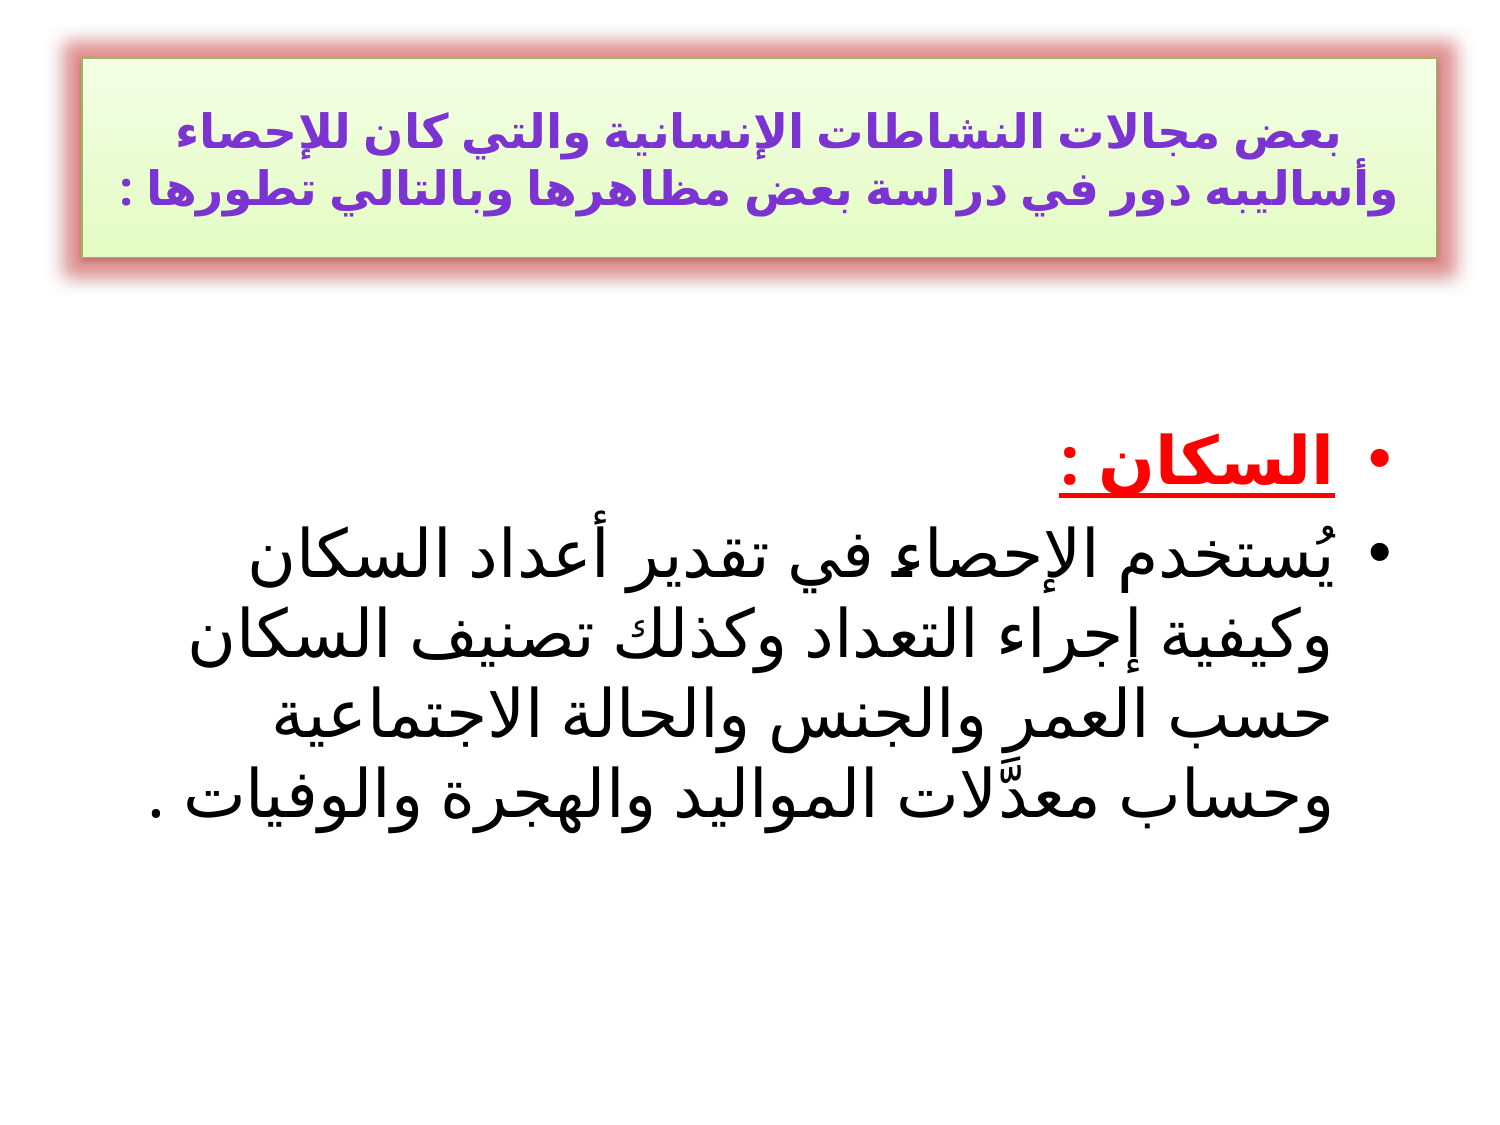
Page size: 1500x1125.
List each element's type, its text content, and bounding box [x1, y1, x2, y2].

list السكان : يُستخدم الإحصاء في تقدير أعداد السكان وكيفية إجراء التعداد وكذلك تصنيف السكان حسب العمر والجنس والحالة الاجتماعية وحساب معدَّلات المواليد والهجرة والوفيات . [75, 410, 1407, 1005]
text_box بعض مجالات النشاطات الإنسانية والتي كان للإحصاء وأساليبه دور في دراسة بعض مظاهرها وبالتالي تطورها : [81, 58, 1437, 258]
